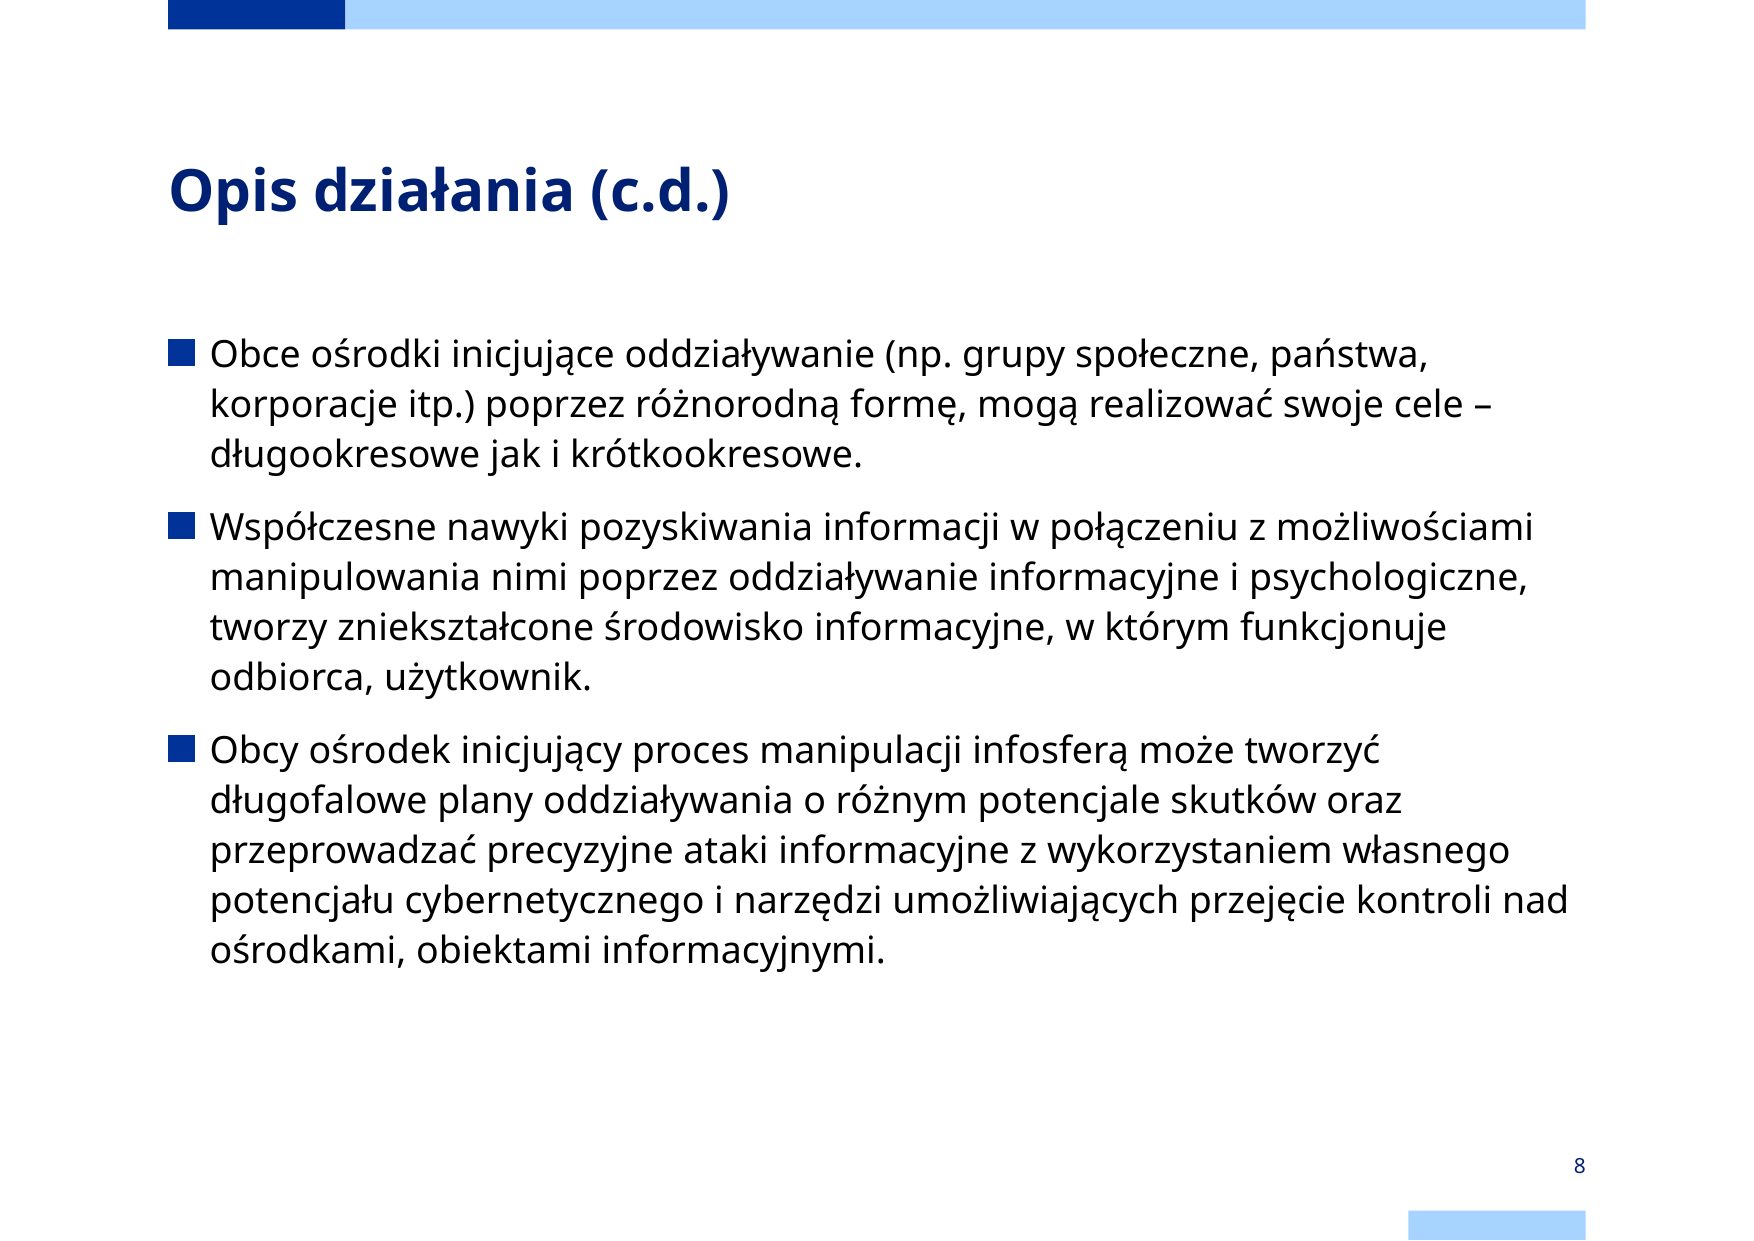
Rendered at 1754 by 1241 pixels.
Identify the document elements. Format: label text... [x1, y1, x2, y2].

picture [168, 339, 195, 366]
list Obce ośrodki inicjujące oddziaływanie (np. grupy społeczne, państwa, korporacje itp.) poprzez różnorodną formę, mogą realizować swoje cele – długookresowe jak i krótkookresowe. Współczesne nawyki pozyskiwania informacji w połączeniu z możliwościami manipulowania nimi poprzez oddziaływanie informacyjne i psychologiczne, tworzy zniekształcone środowisko informacyjne, w którym funkcjonuje odbiorca, użytkownik. Obcy ośrodek inicjujący proces manipulacji infosferą może tworzyć długofalowe plany oddziaływania o różnym potencjale skutków oraz przeprowadzać precyzyjne ataki informacyjne z wykorzystaniem własnego potencjału cybernetycznego i narzędzi umożliwiających przejęcie kontroli nad ośrodkami, obiektami informacyjnymi. [168, 324, 1586, 1093]
picture [168, 512, 195, 539]
picture [168, 735, 195, 762]
title Opis działania (c.d.) [168, 147, 1586, 324]
slide_number 8 [1408, 1151, 1586, 1182]
